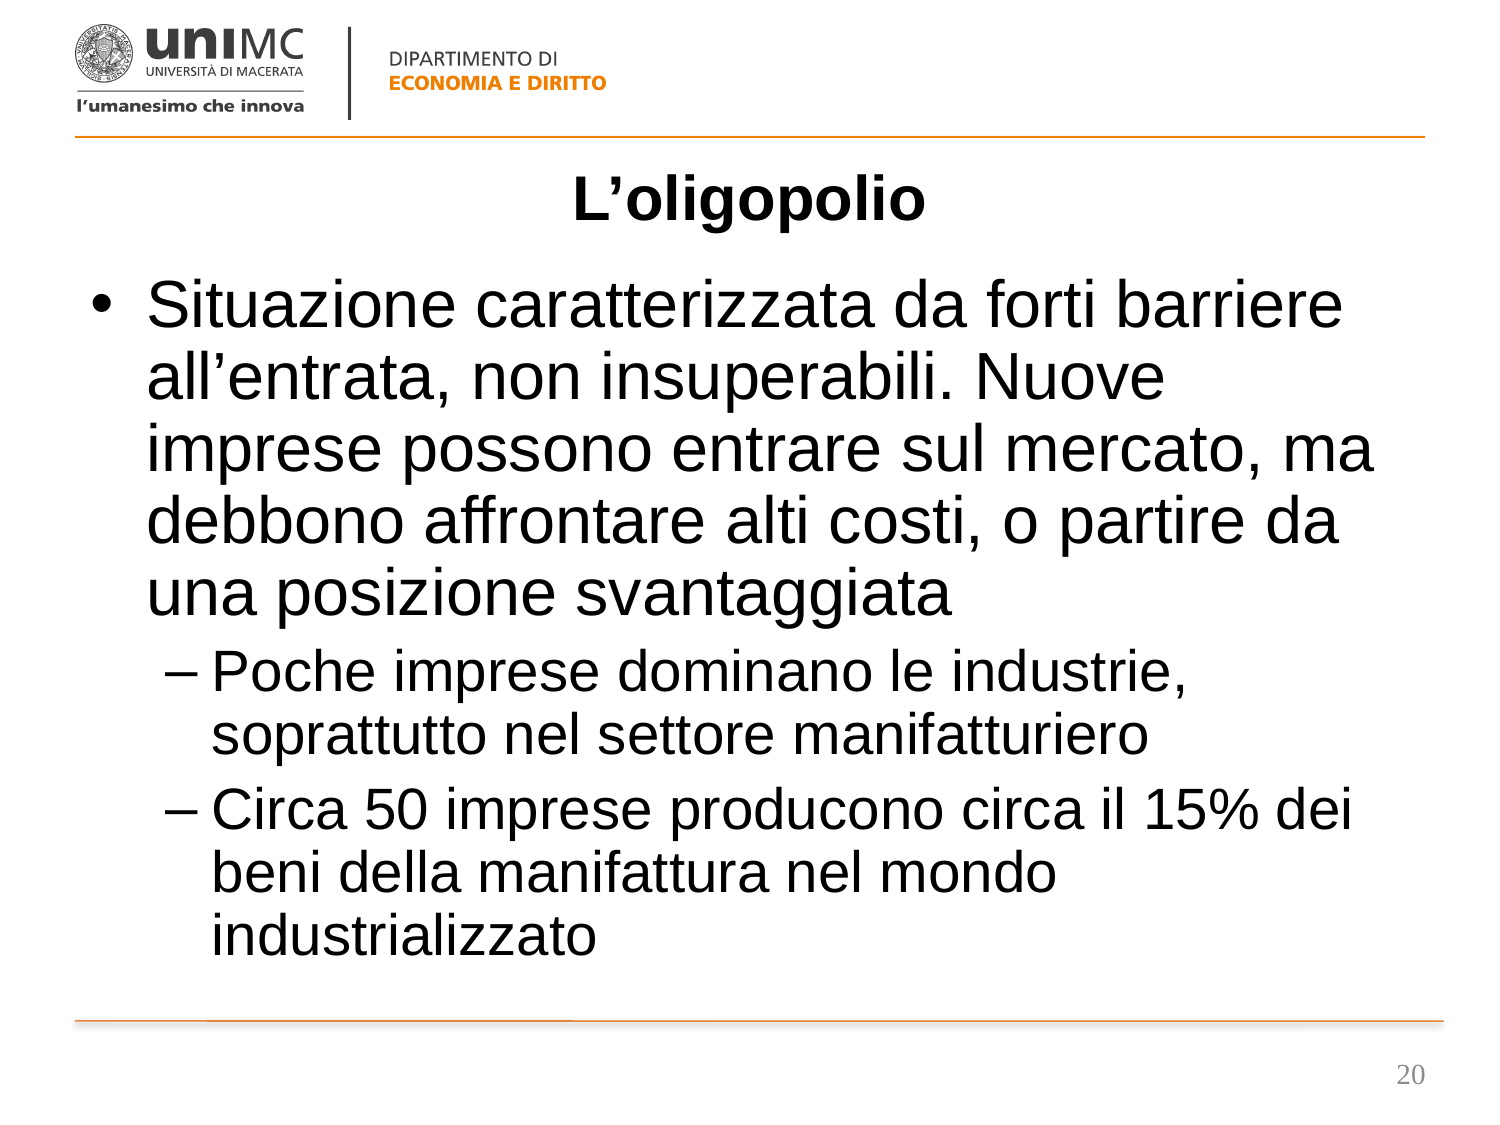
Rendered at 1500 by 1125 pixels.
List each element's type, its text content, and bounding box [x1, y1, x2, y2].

title L’oligopolio [75, 149, 1425, 241]
slide_number 20 [1091, 1042, 1442, 1103]
picture [75, 24, 1425, 138]
list Situazione caratterizzata da forti barriere all’entrata, non insuperabili. Nuove imprese possono entrare sul mercato, ma debbono affrontare alti costi, o partire da una posizione svantaggiata Poche imprese dominano le industrie, soprattutto nel settore manifatturiero Circa 50 imprese producono circa il 15% dei beni della manifattura nel mondo industrializzato [75, 262, 1425, 1005]
